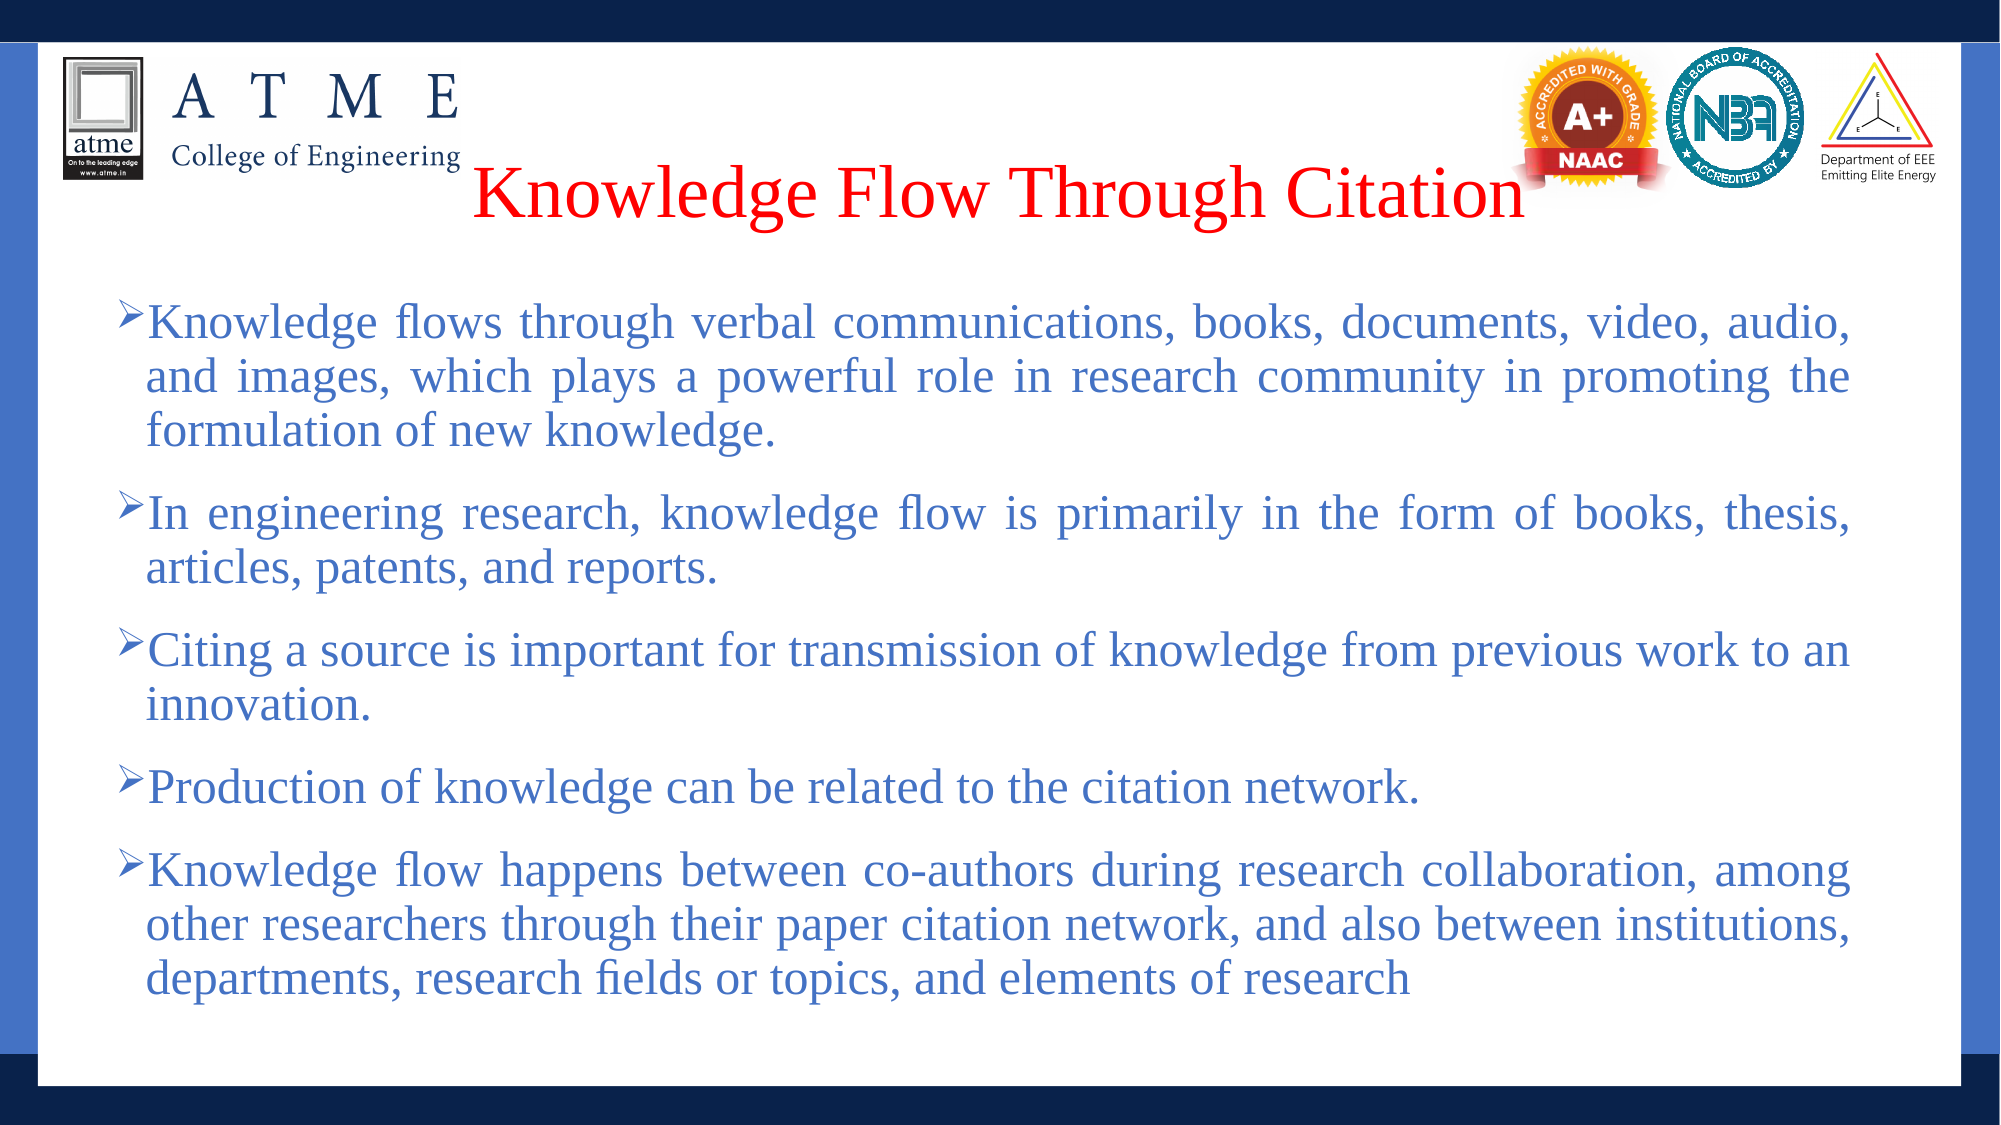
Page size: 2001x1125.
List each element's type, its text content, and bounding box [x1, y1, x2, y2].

picture [1666, 47, 1804, 188]
title Knowledge Flow Through Citation [324, 99, 1675, 287]
picture [63, 57, 461, 180]
picture [1815, 49, 1939, 184]
picture [1531, 60, 1651, 99]
picture [0, 1054, 2000, 1125]
list Knowledge ﬂows through verbal communications, books, documents, video, audio, and images, which plays a powerful role in research community in promoting the formulation of new knowledge. In engineering research, knowledge ﬂow is primarily in the form of books, thesis, articles, patents, and reports. Citing a source is important for transmission of knowledge from previous work to an innovation. Production of knowledge can be related to the citation network. Knowledge ﬂow happens between co-authors during research collaboration, among other researchers through their paper citation network, and also between institutions, departments, research ﬁelds or topics, and elements of research [93, 287, 1868, 1025]
picture [0, 0, 2000, 43]
